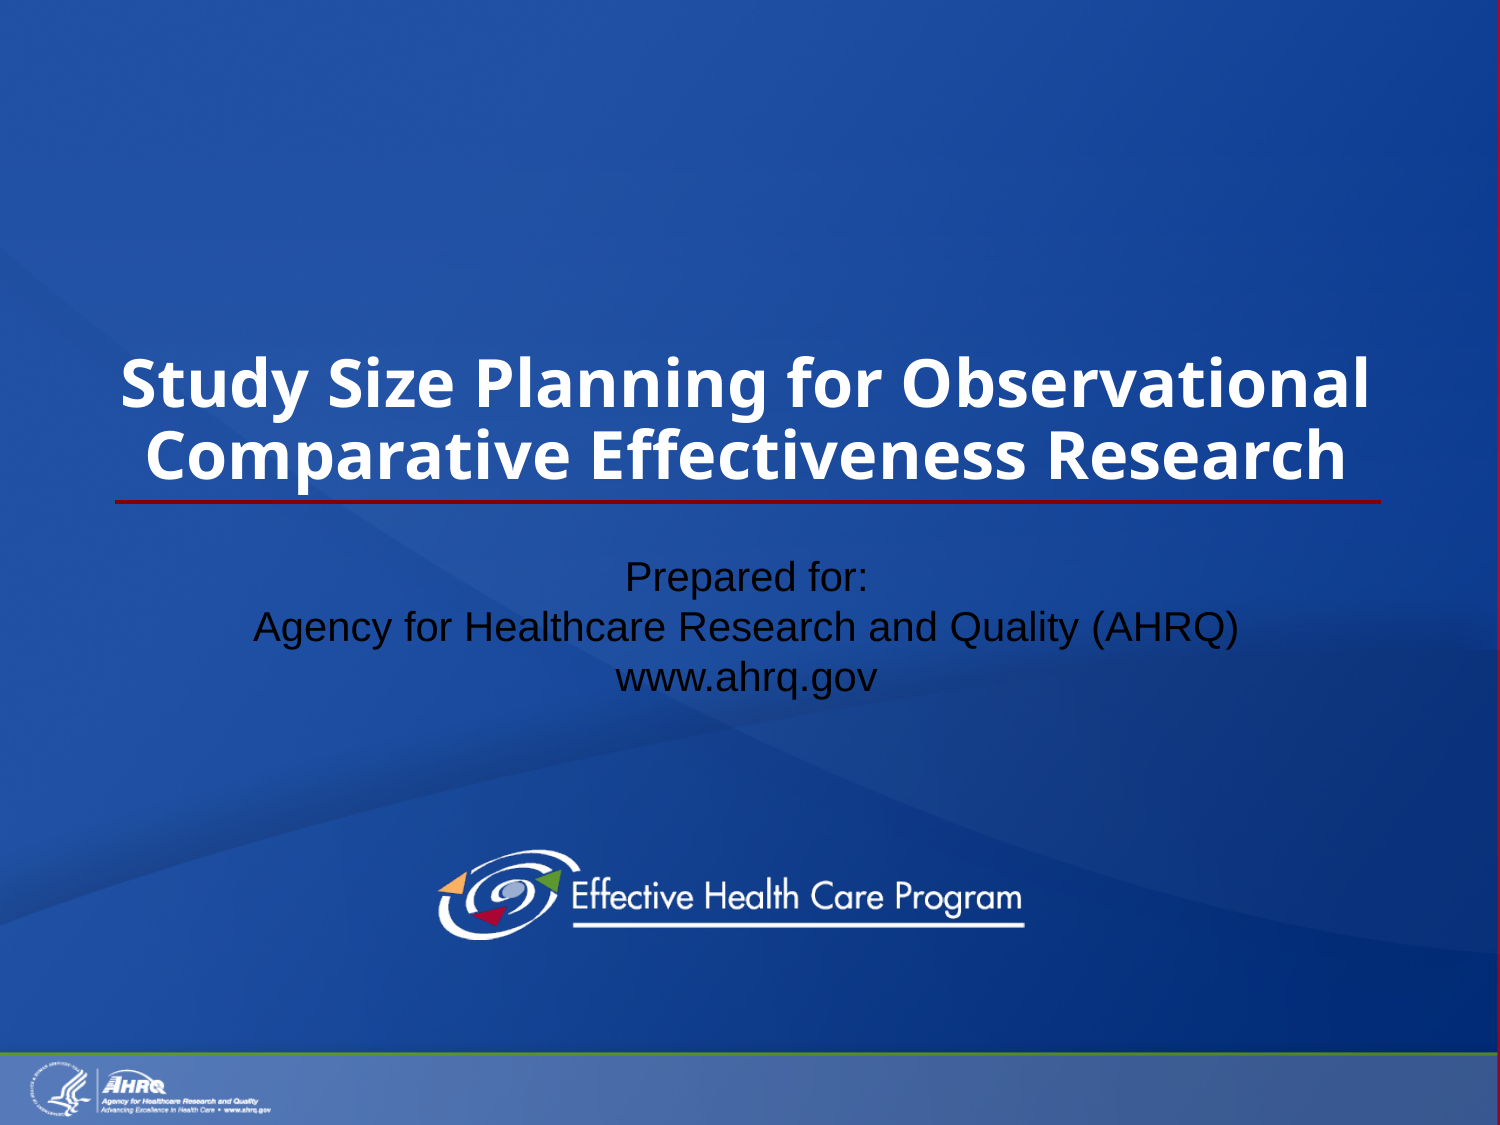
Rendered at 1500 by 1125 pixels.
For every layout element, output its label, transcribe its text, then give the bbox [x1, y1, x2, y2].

title Study Size Planning for Observational Comparative Effectiveness Research [112, 236, 1382, 494]
picture [0, 0, 1500, 1125]
subtitle Prepared for: Agency for Healthcare Research and Quality (AHRQ) www.ahrq.gov [112, 549, 1382, 813]
